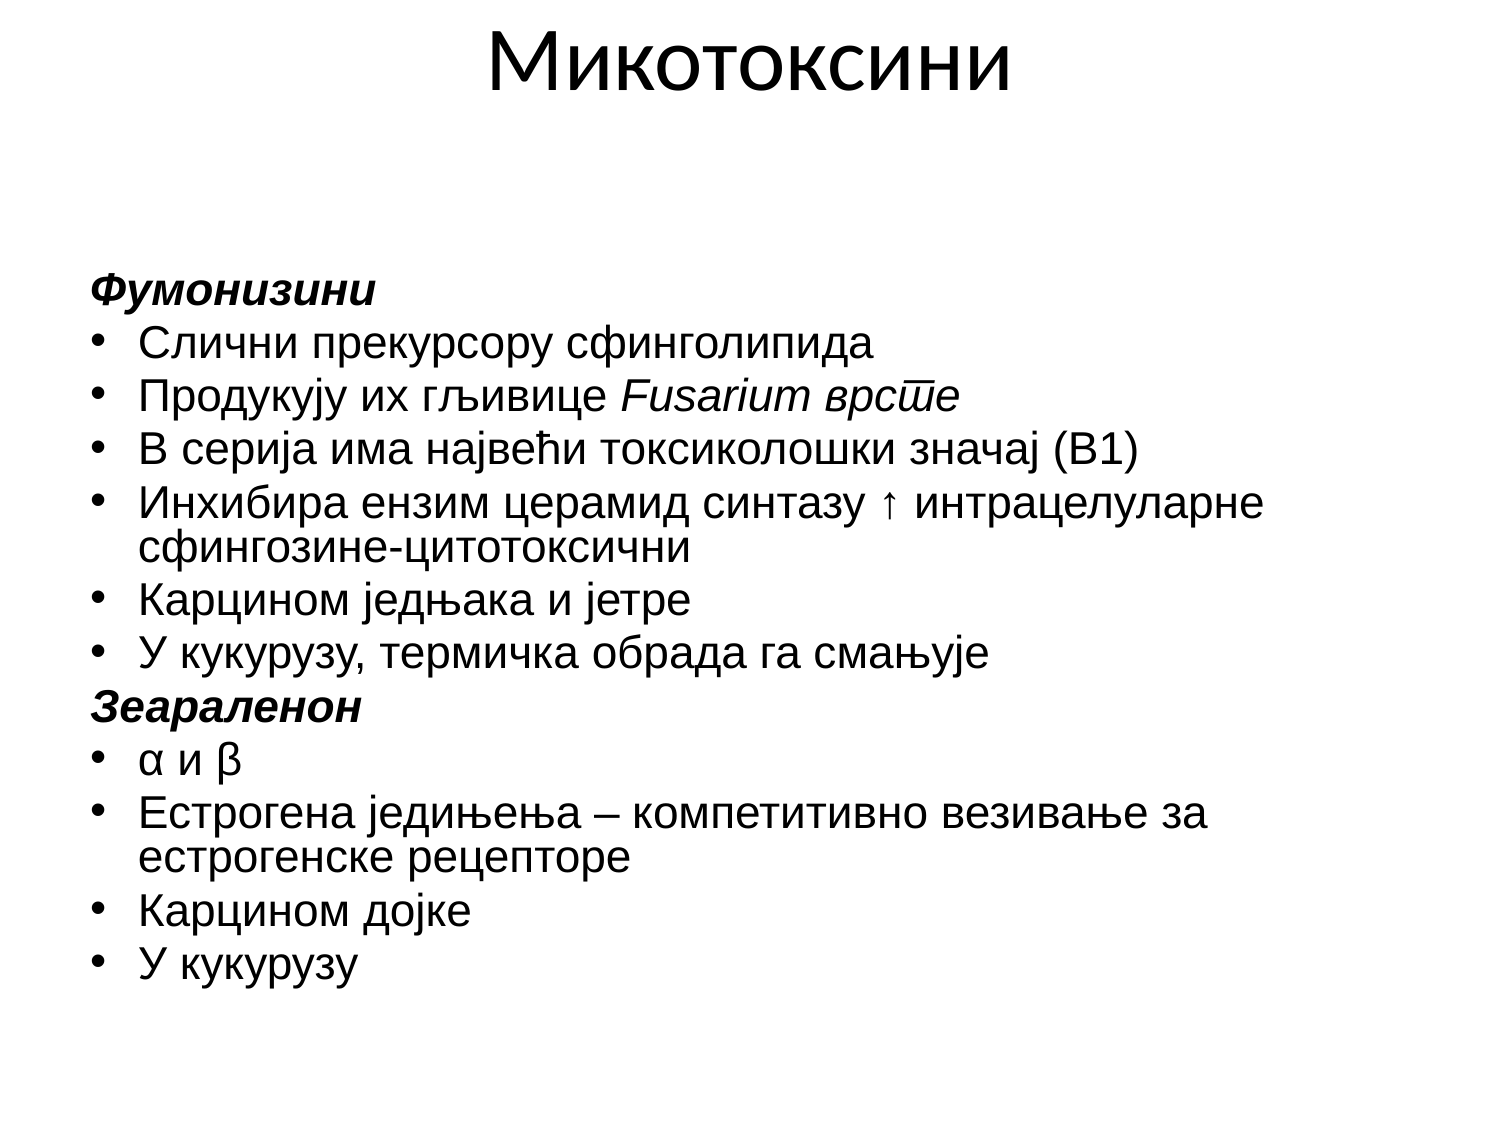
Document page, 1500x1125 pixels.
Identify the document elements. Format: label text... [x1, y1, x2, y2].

title Микотоксини [74, 0, 1426, 148]
list Фумонизини Слични прекурсору сфинголипида Продукују их гљивице Fusarium врсте В серија има највећи токсиколошки значај (В1) Инхибира ензим церамид синтазу ↑ интрацелуларне сфингозине-цитотоксични Карцином једњака и јетре У кукурузу, термичка обрада га смањује Зеараленон α и β Естрогена једињења – компетитивно везивање за естрогенске рецепторе Карцином дојке У кукурузу [74, 262, 1426, 1006]
